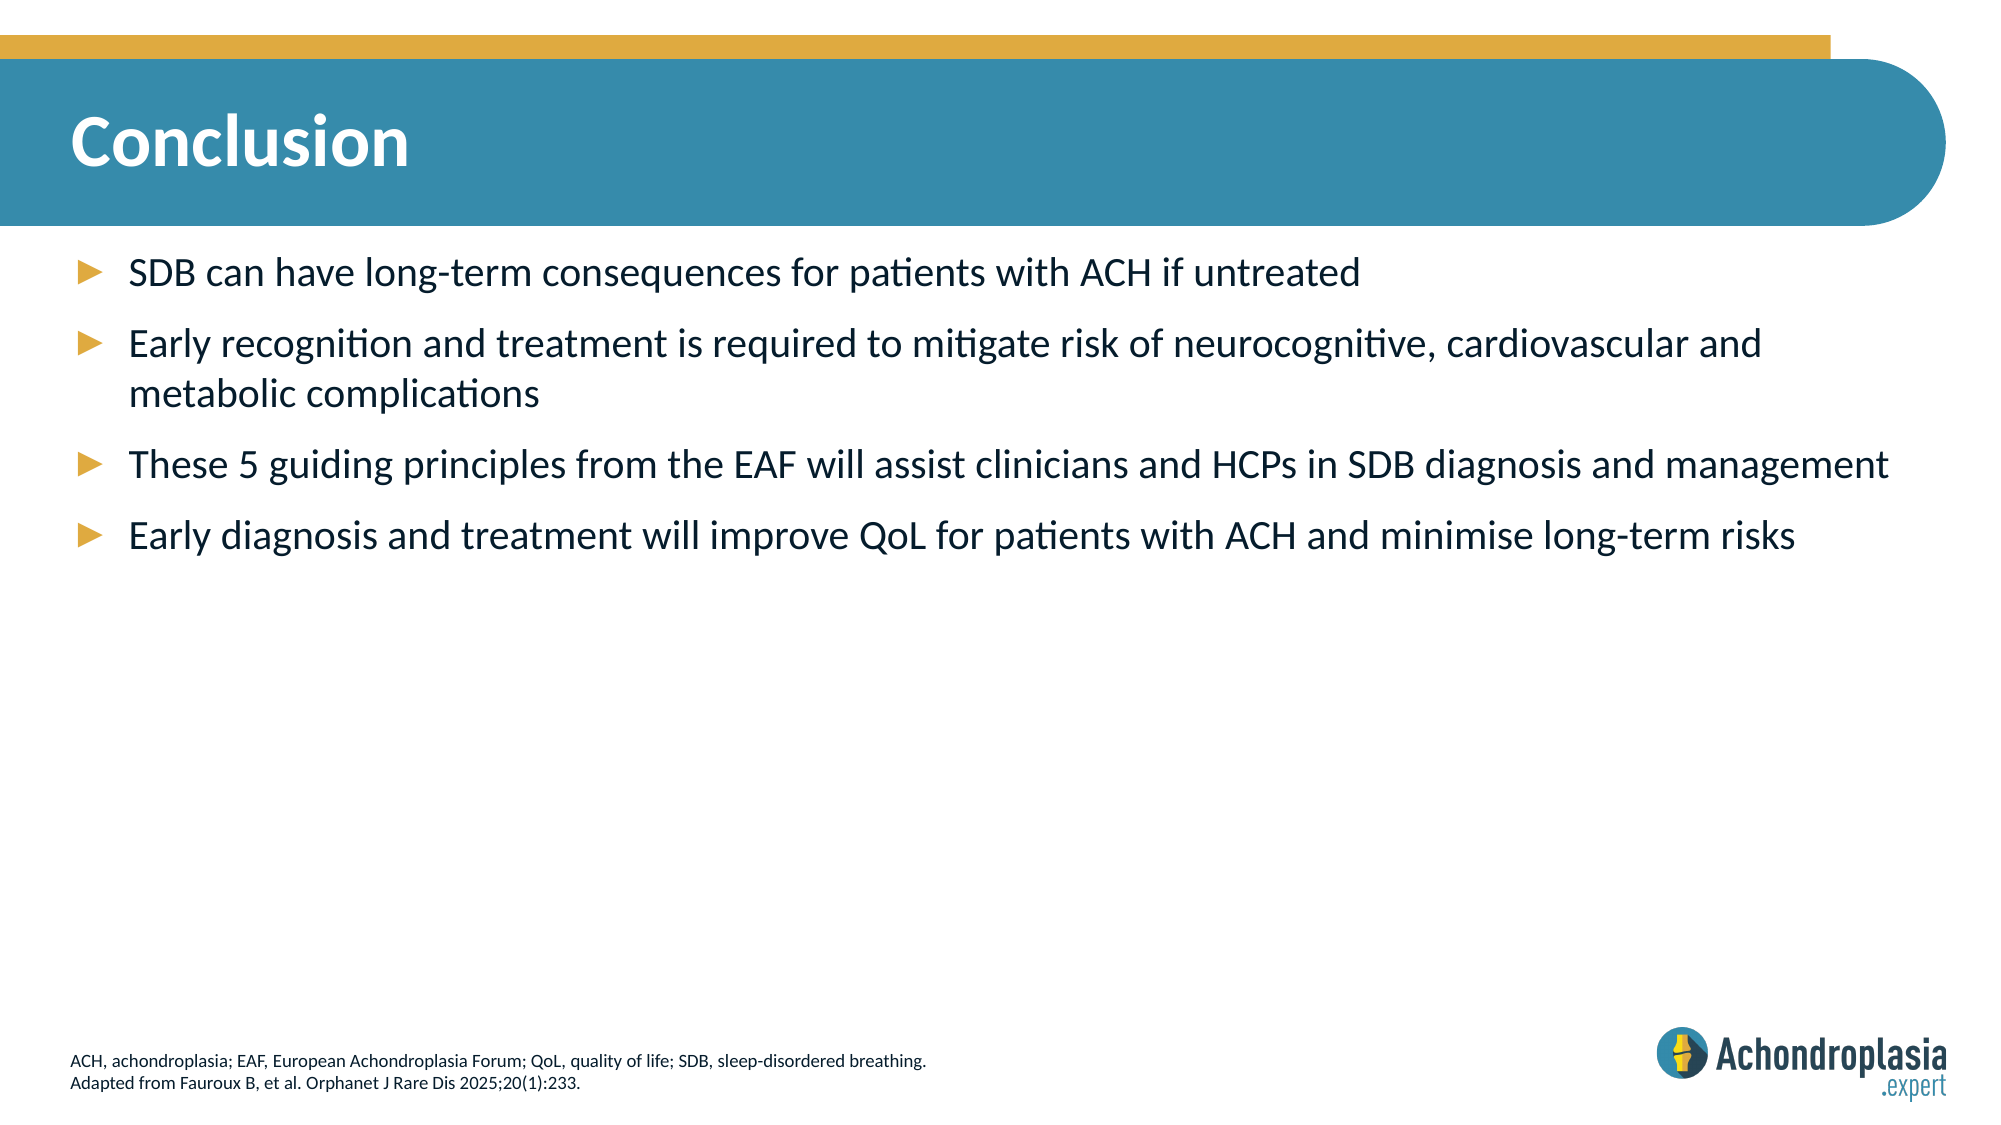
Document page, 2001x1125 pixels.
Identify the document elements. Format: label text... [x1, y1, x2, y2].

picture [1656, 1027, 1947, 1102]
title Conclusion [56, 59, 1888, 225]
list SDB can have long-term consequences for patients with ACH if untreated Early recognition and treatment is required to mitigate risk of neurocognitive, cardiovascular and metabolic complications These 5 guiding principles from the EAF will assist clinicians and HCPs in SDB diagnosis and management Early diagnosis and treatment will improve QoL for patients with ACH and minimise long-term risks [55, 237, 1945, 982]
footer ACH, achondroplasia; EAF, European Achondroplasia Forum; QoL, quality of life; SDB, sleep-disordered breathing. Adapted from Fauroux B, et al. Orphanet J Rare Dis 2025;20(1):233. [55, 1005, 1656, 1102]
